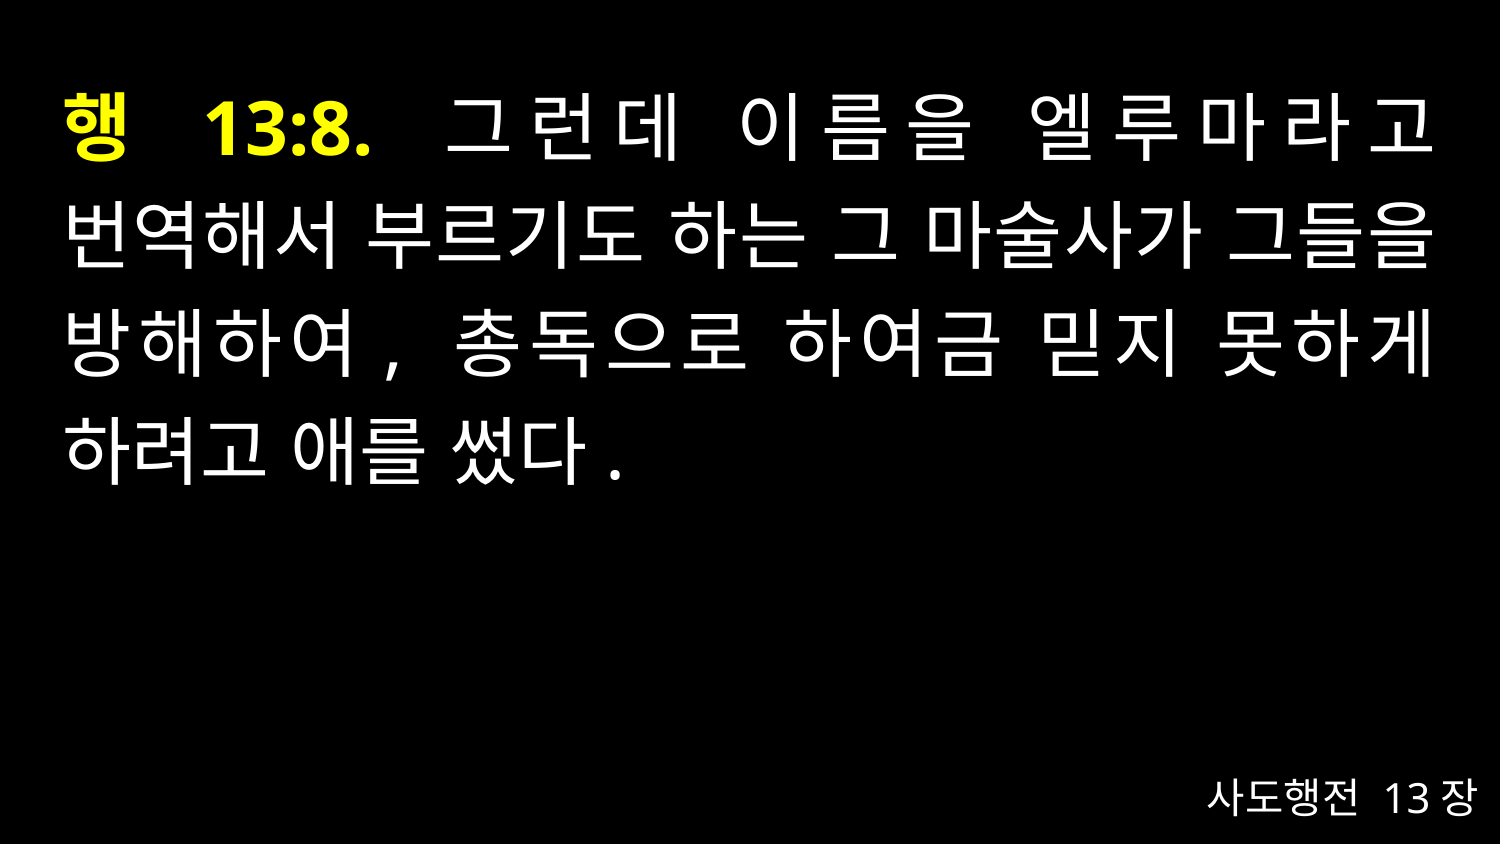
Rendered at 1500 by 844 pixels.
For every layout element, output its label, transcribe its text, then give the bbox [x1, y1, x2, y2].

title 행 13:8. 그런데 이름을 엘루마라고 번역해서 부르기도 하는 그 마술사가 그들을 방해하여, 총독으로 하여금 믿지 못하게 하려고 애를 썼다. [0, 0, 1500, 844]
subtitle 사도행전 13장 [916, 770, 1500, 844]
